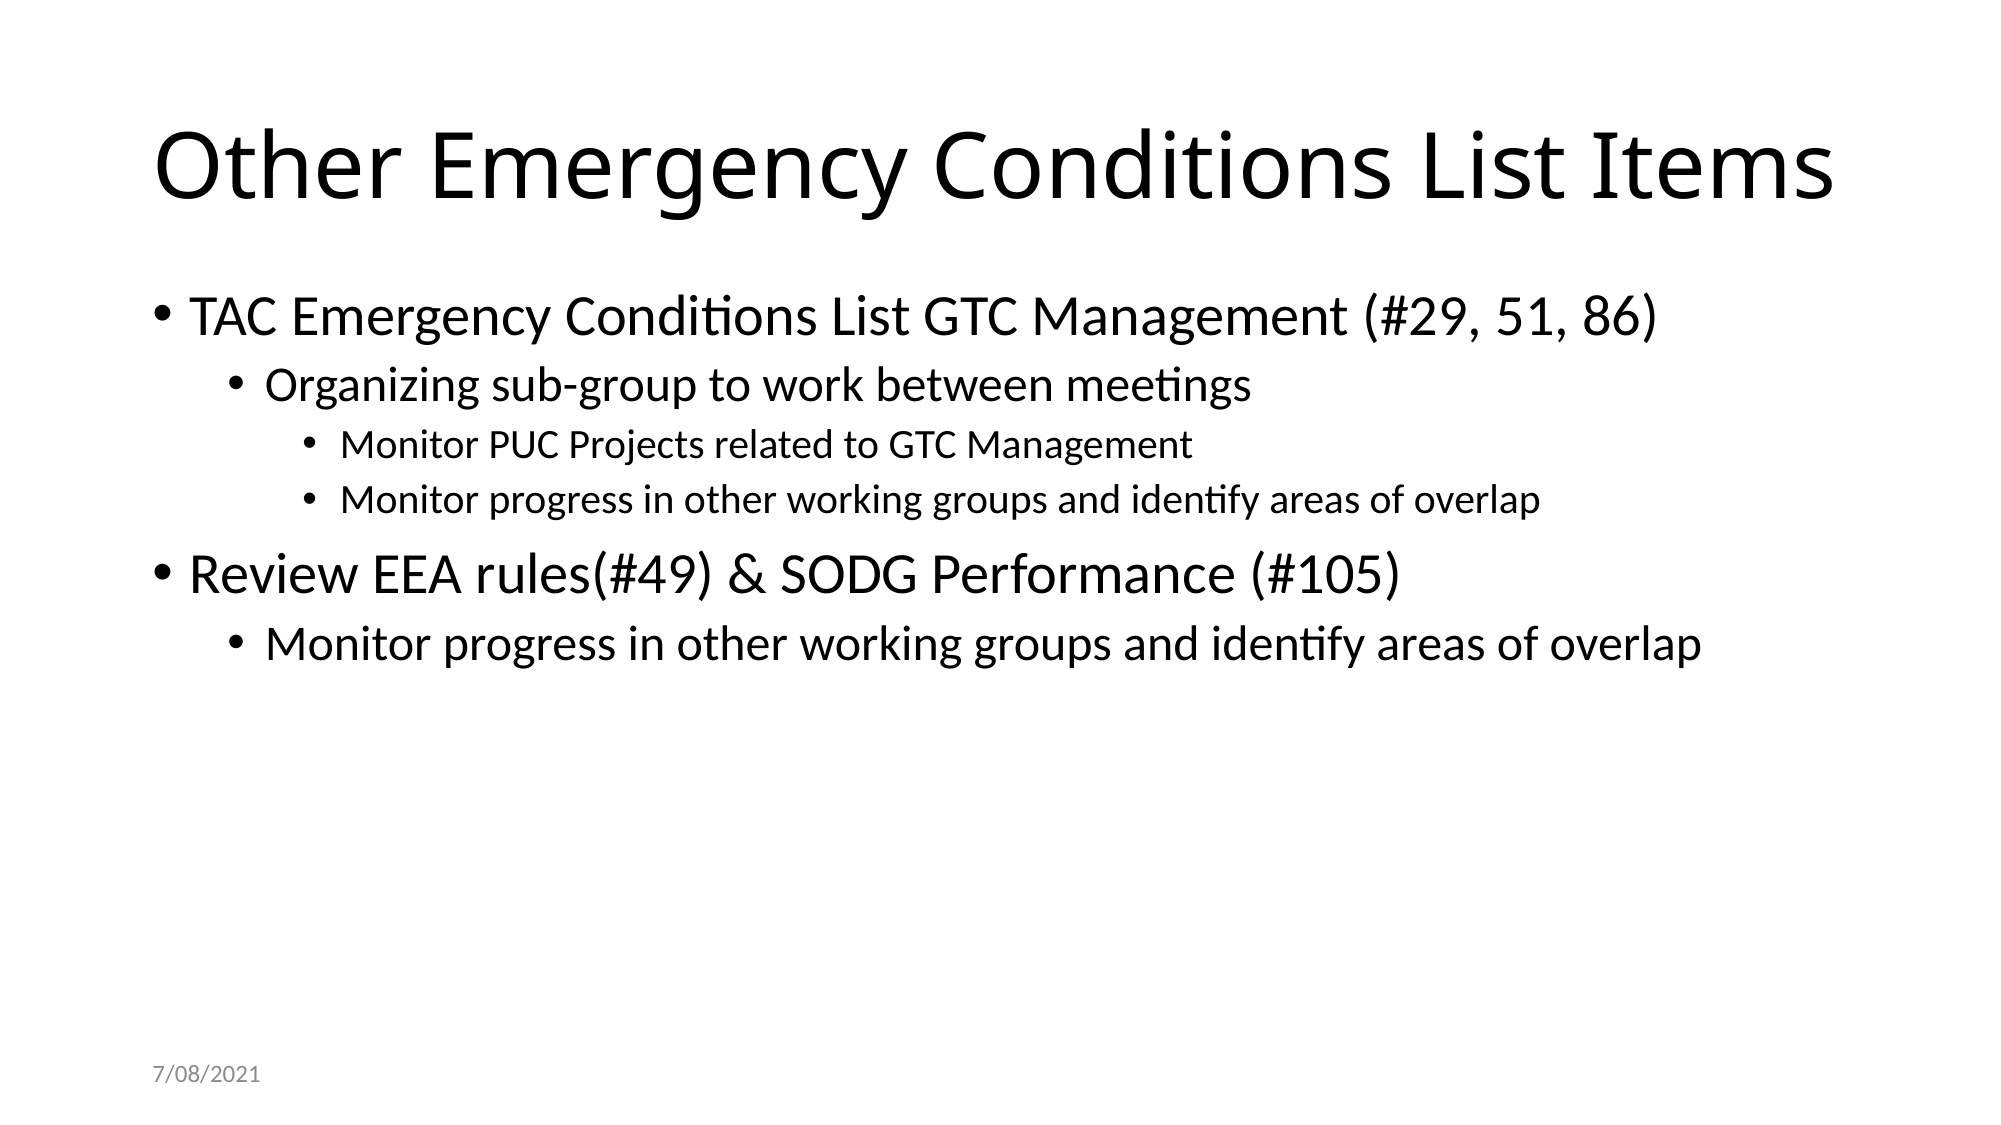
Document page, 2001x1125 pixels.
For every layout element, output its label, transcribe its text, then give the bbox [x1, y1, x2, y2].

list TAC Emergency Conditions List GTC Management (#29, 51, 86) Organizing sub-group to work between meetings Monitor PUC Projects related to GTC Management Monitor progress in other working groups and identify areas of overlap Review EEA rules(#49) & SODG Performance (#105) Monitor progress in other working groups and identify areas of overlap [137, 277, 1863, 1038]
title Other Emergency Conditions List Items [137, 59, 1863, 277]
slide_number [137, 1042, 588, 1103]
